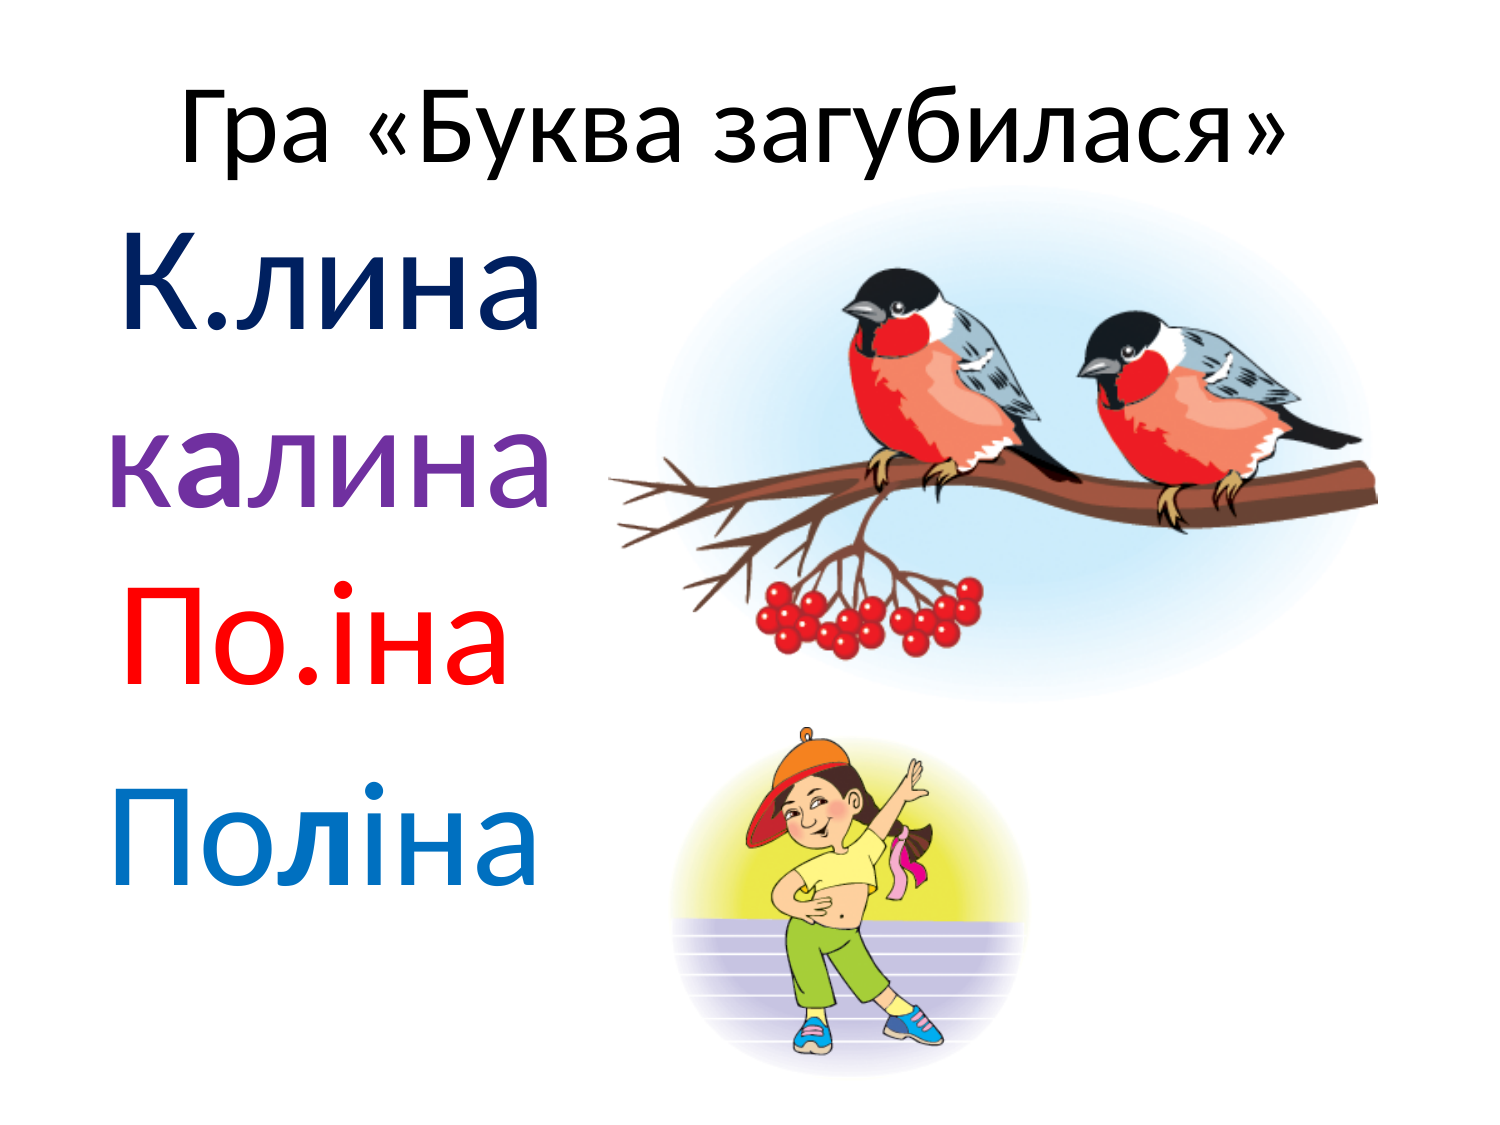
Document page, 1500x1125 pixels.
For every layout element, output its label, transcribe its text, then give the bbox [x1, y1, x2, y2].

text_box По.іна [102, 527, 529, 722]
text_box К.лина [102, 172, 562, 349]
picture [666, 727, 1033, 1082]
picture [608, 184, 1378, 705]
text_box калина [88, 349, 572, 545]
text_box Поліна [90, 727, 559, 923]
text_box Гра «Буква загубилася» [165, 42, 1310, 193]
